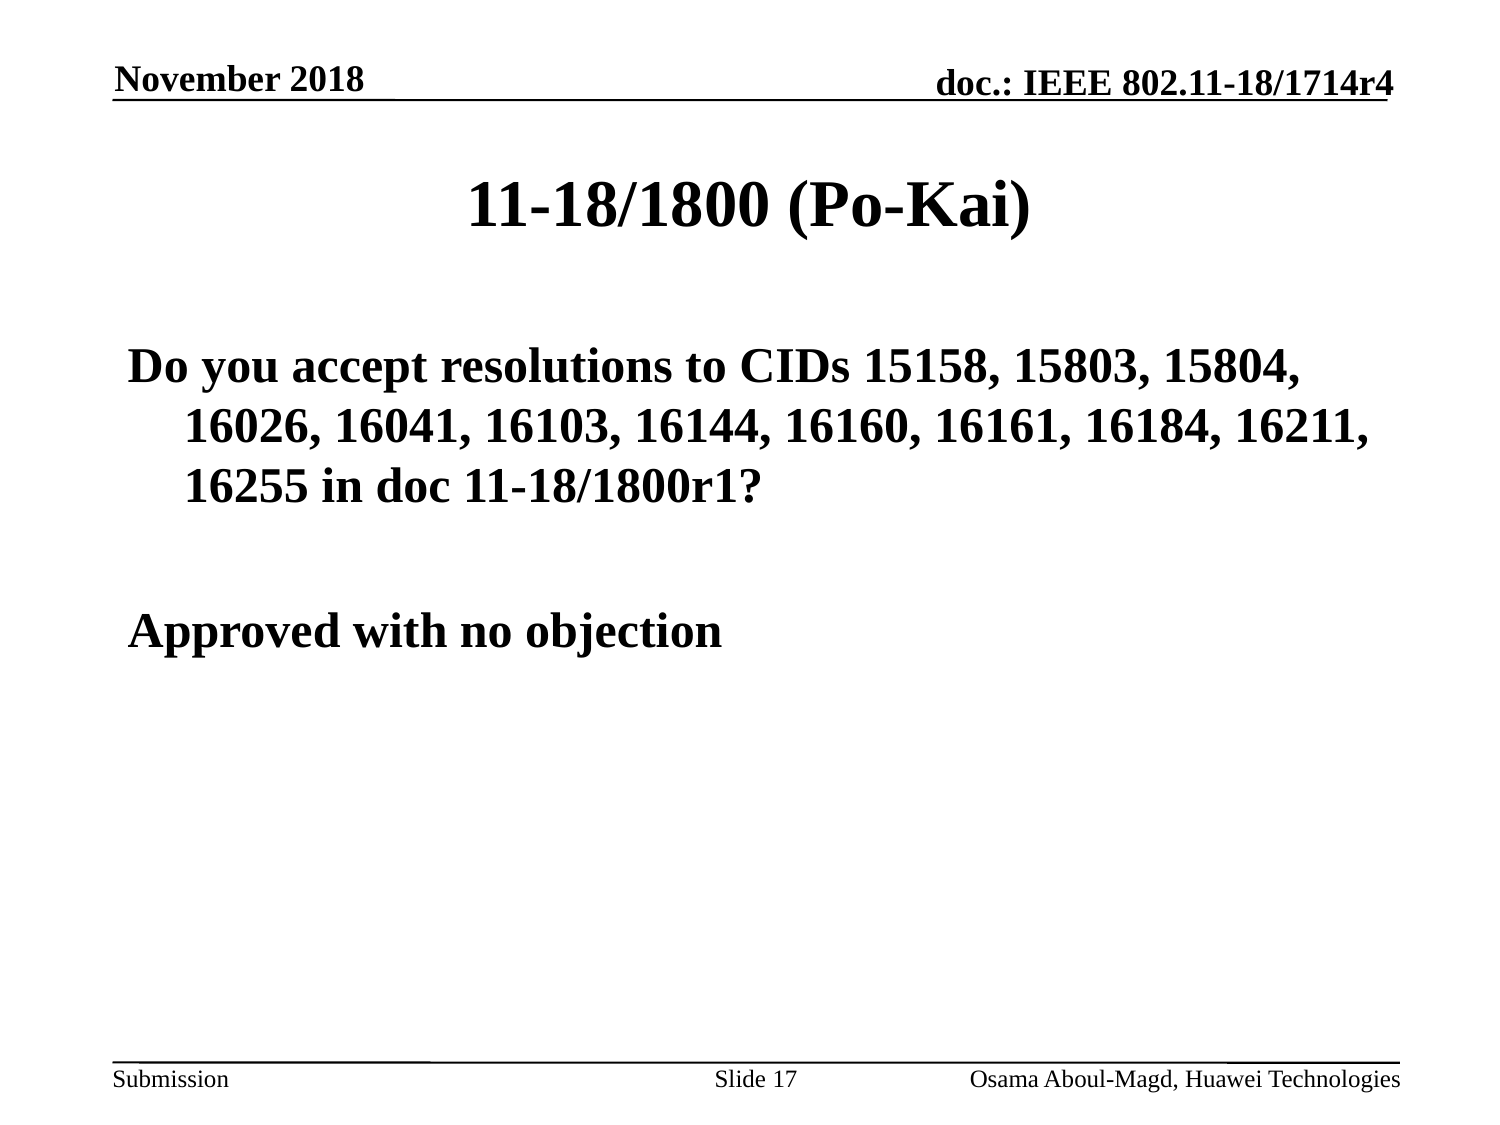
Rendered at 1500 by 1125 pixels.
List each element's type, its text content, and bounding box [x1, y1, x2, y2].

slide_number Slide 17 [712, 1061, 800, 1123]
title 11-18/1800 (Po-Kai) [112, 112, 1388, 288]
footer Osama Aboul-Magd, Huawei Technologies [878, 1061, 1402, 1093]
list Do you accept resolutions to CIDs 15158, 15803, 15804, 16026, 16041, 16103, 16144, 16160, 16161, 16184, 16211, 16255 in doc 11-18/1800r1? Approved with no objection [112, 324, 1388, 1000]
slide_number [114, 54, 423, 100]
